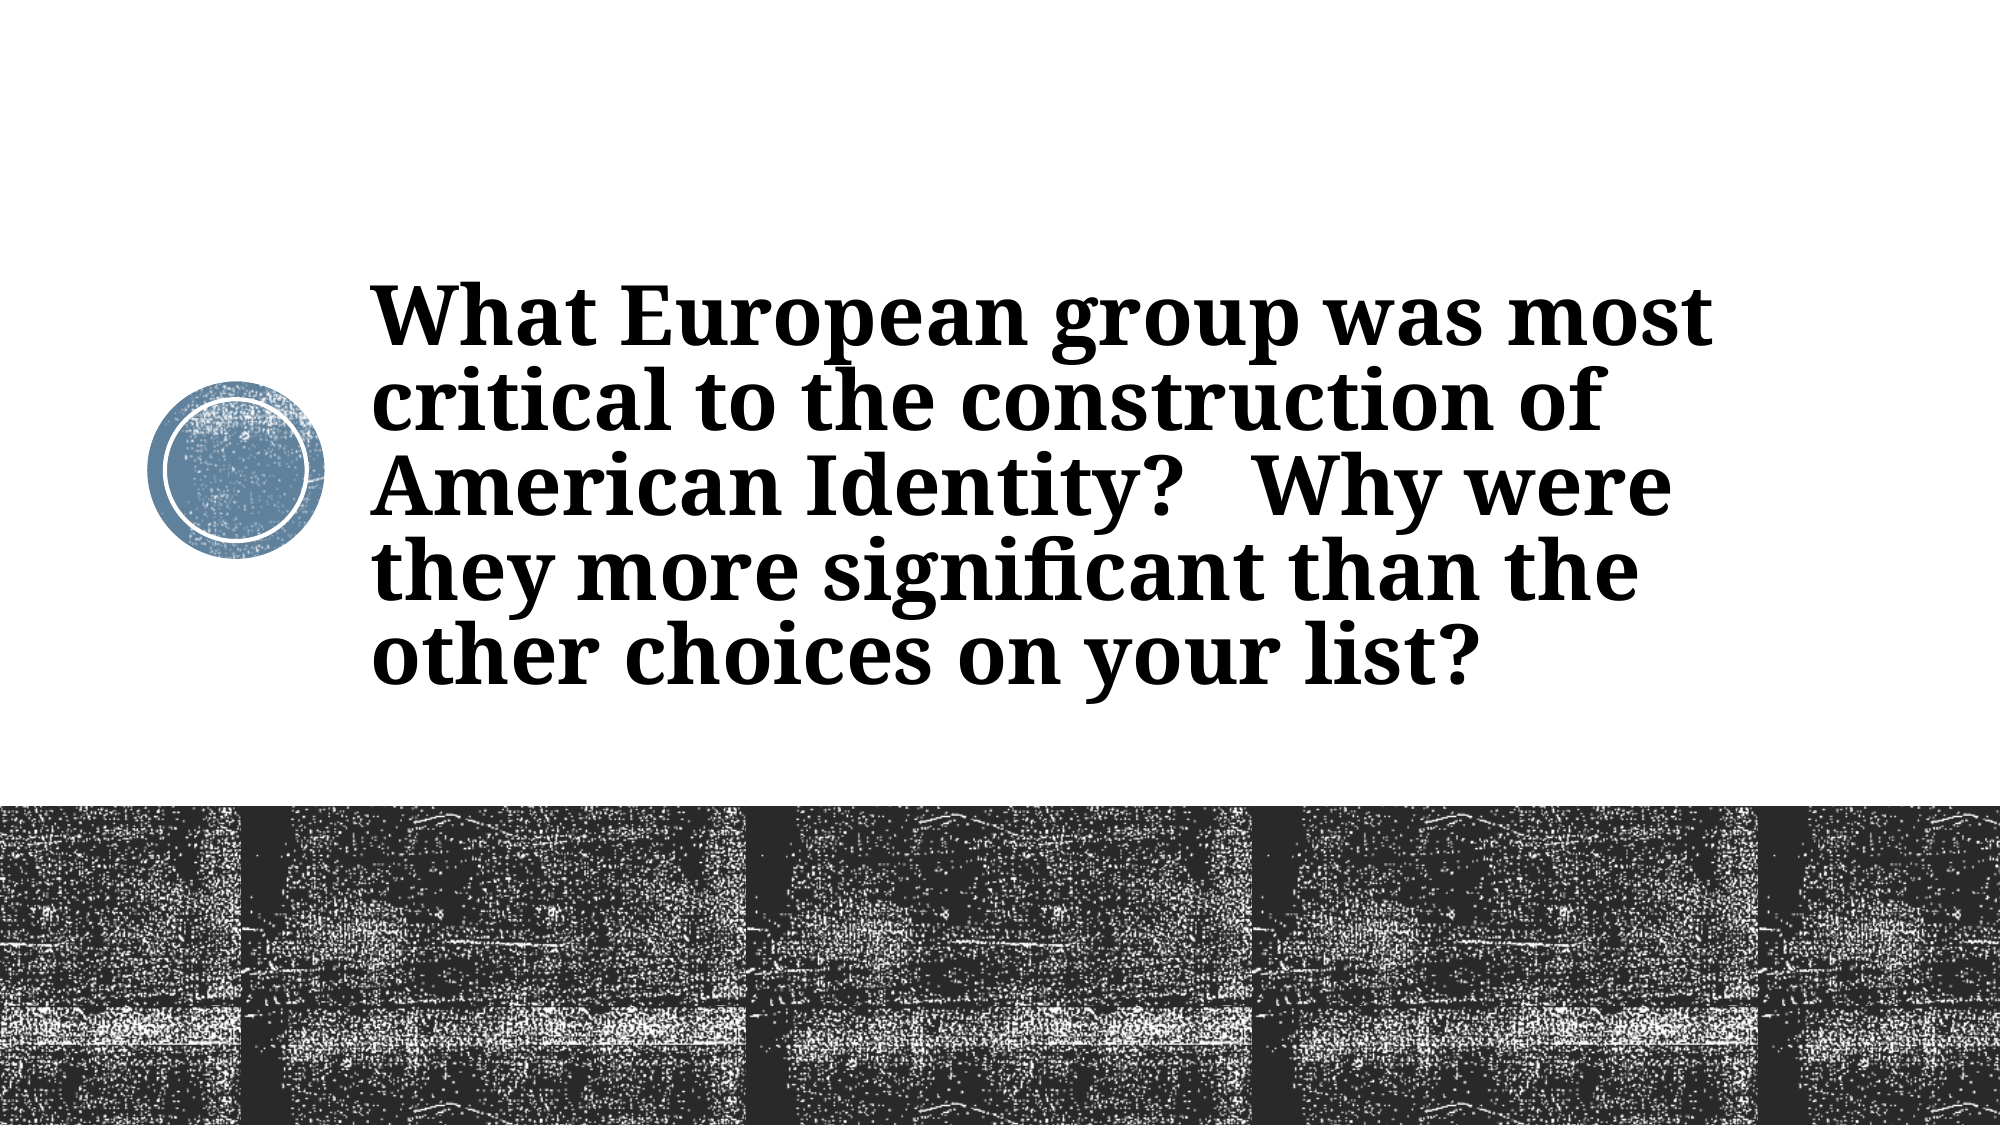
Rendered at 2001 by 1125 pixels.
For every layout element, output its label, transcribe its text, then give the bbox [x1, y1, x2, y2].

title What European group was most critical to the construction of American Identity? Why were they more significant than the other choices on your list? [355, 201, 1878, 779]
